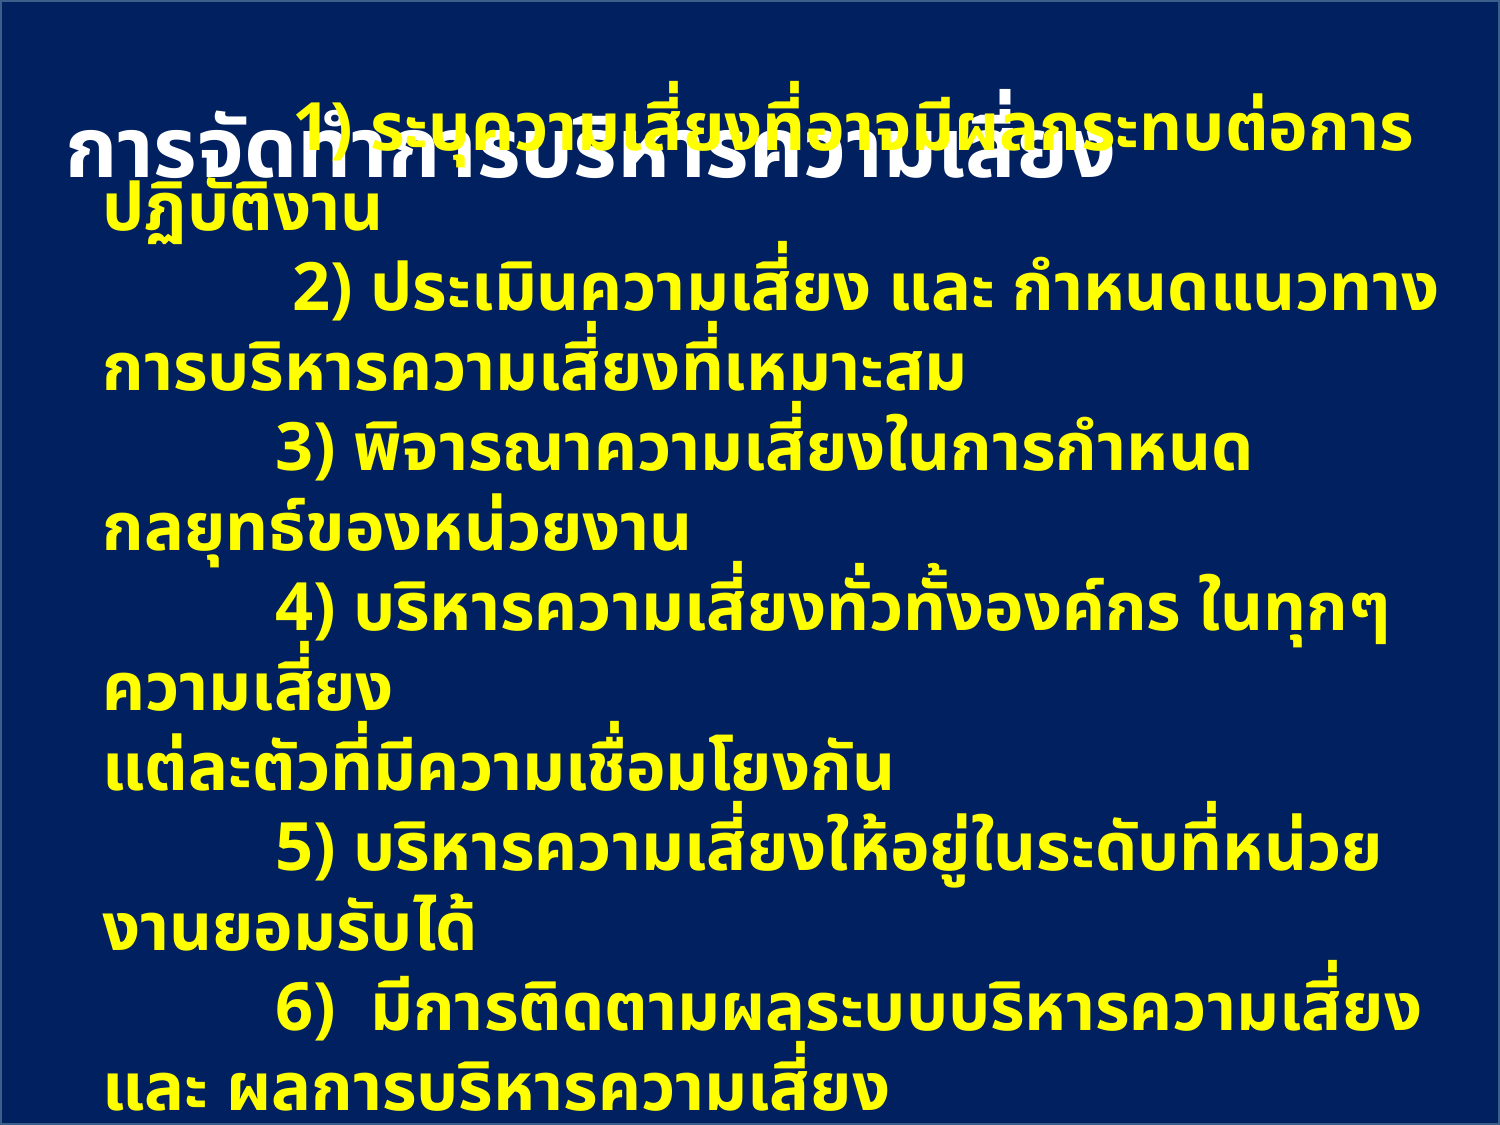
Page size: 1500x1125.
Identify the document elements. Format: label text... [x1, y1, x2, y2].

title การจัดทำการบริหารความเสี่ยง [50, 50, 1325, 238]
text_box [0, 0, 1500, 1125]
text_box 1) ระบุความเสี่ยงที่อาจมีผลกระทบต่อการปฏิบัติงาน 2) ประเมินความเสี่ยง และ กำหนดแนวทางการบริหารความเสี่ยงที่เหมาะสม 3) พิจารณาความเสี่ยงในการกำหนดกลยุทธ์ของหน่วยงาน 4) บริหารความเสี่ยงทั่วทั้งองค์กร ในทุกๆ ความเสี่ยง แต่ละตัวที่มีความเชื่อมโยงกัน 5) บริหารความเสี่ยงให้อยู่ในระดับที่หน่วยงานยอมรับได้ 6) มีการติดตามผลระบบบริหารความเสี่ยง และ ผลการบริหารความเสี่ยง [87, 549, 1463, 738]
